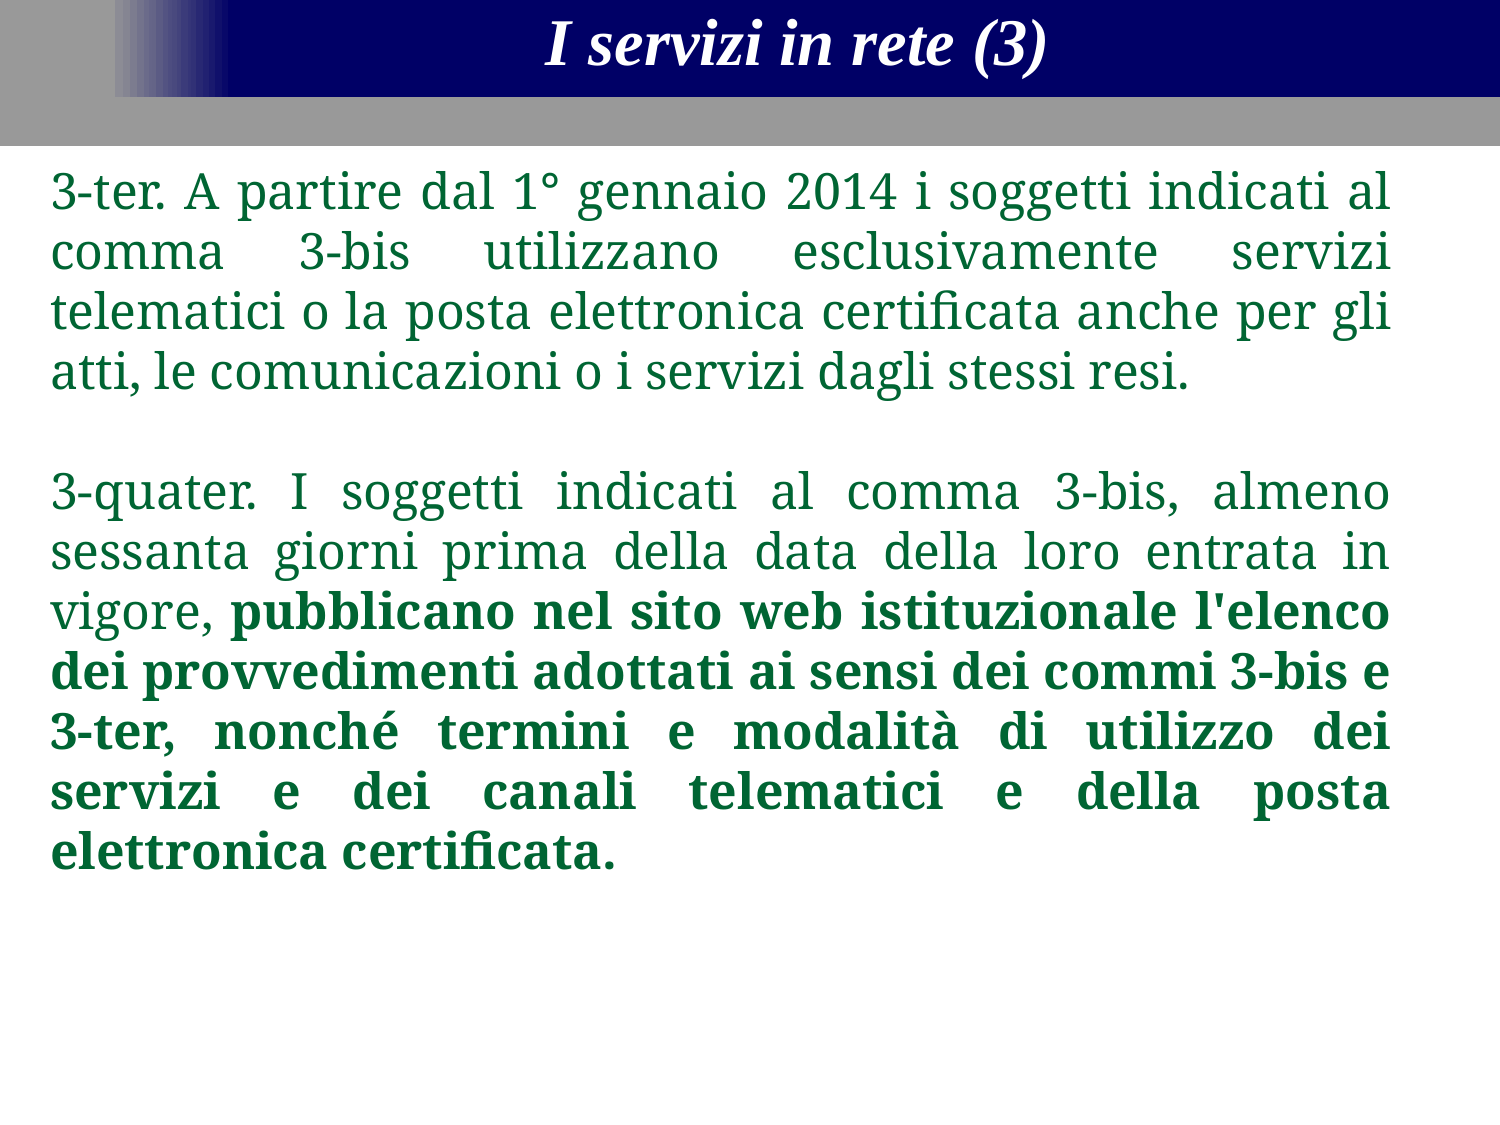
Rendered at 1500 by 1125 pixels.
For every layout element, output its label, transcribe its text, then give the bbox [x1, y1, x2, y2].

picture [0, 0, 1500, 1125]
text_box 3-ter. A partire dal 1° gennaio 2014 i soggetti indicati al comma 3-bis utilizzano esclusivamente servizi telematici o la posta elettronica certificata anche per gli atti, le comunicazioni o i servizi dagli stessi resi. 3-quater. I soggetti indicati al comma 3-bis, almeno sessanta giorni prima della data della loro entrata in vigore, pubblicano nel sito web istituzionale l'elenco dei provvedimenti adottati ai sensi dei commi 3-bis e 3-ter, nonché termini e modalità di utilizzo dei servizi e dei canali telematici e della posta elettronica certificata. [35, 152, 1407, 1125]
text_box I servizi in rete (3) [93, 0, 1500, 129]
